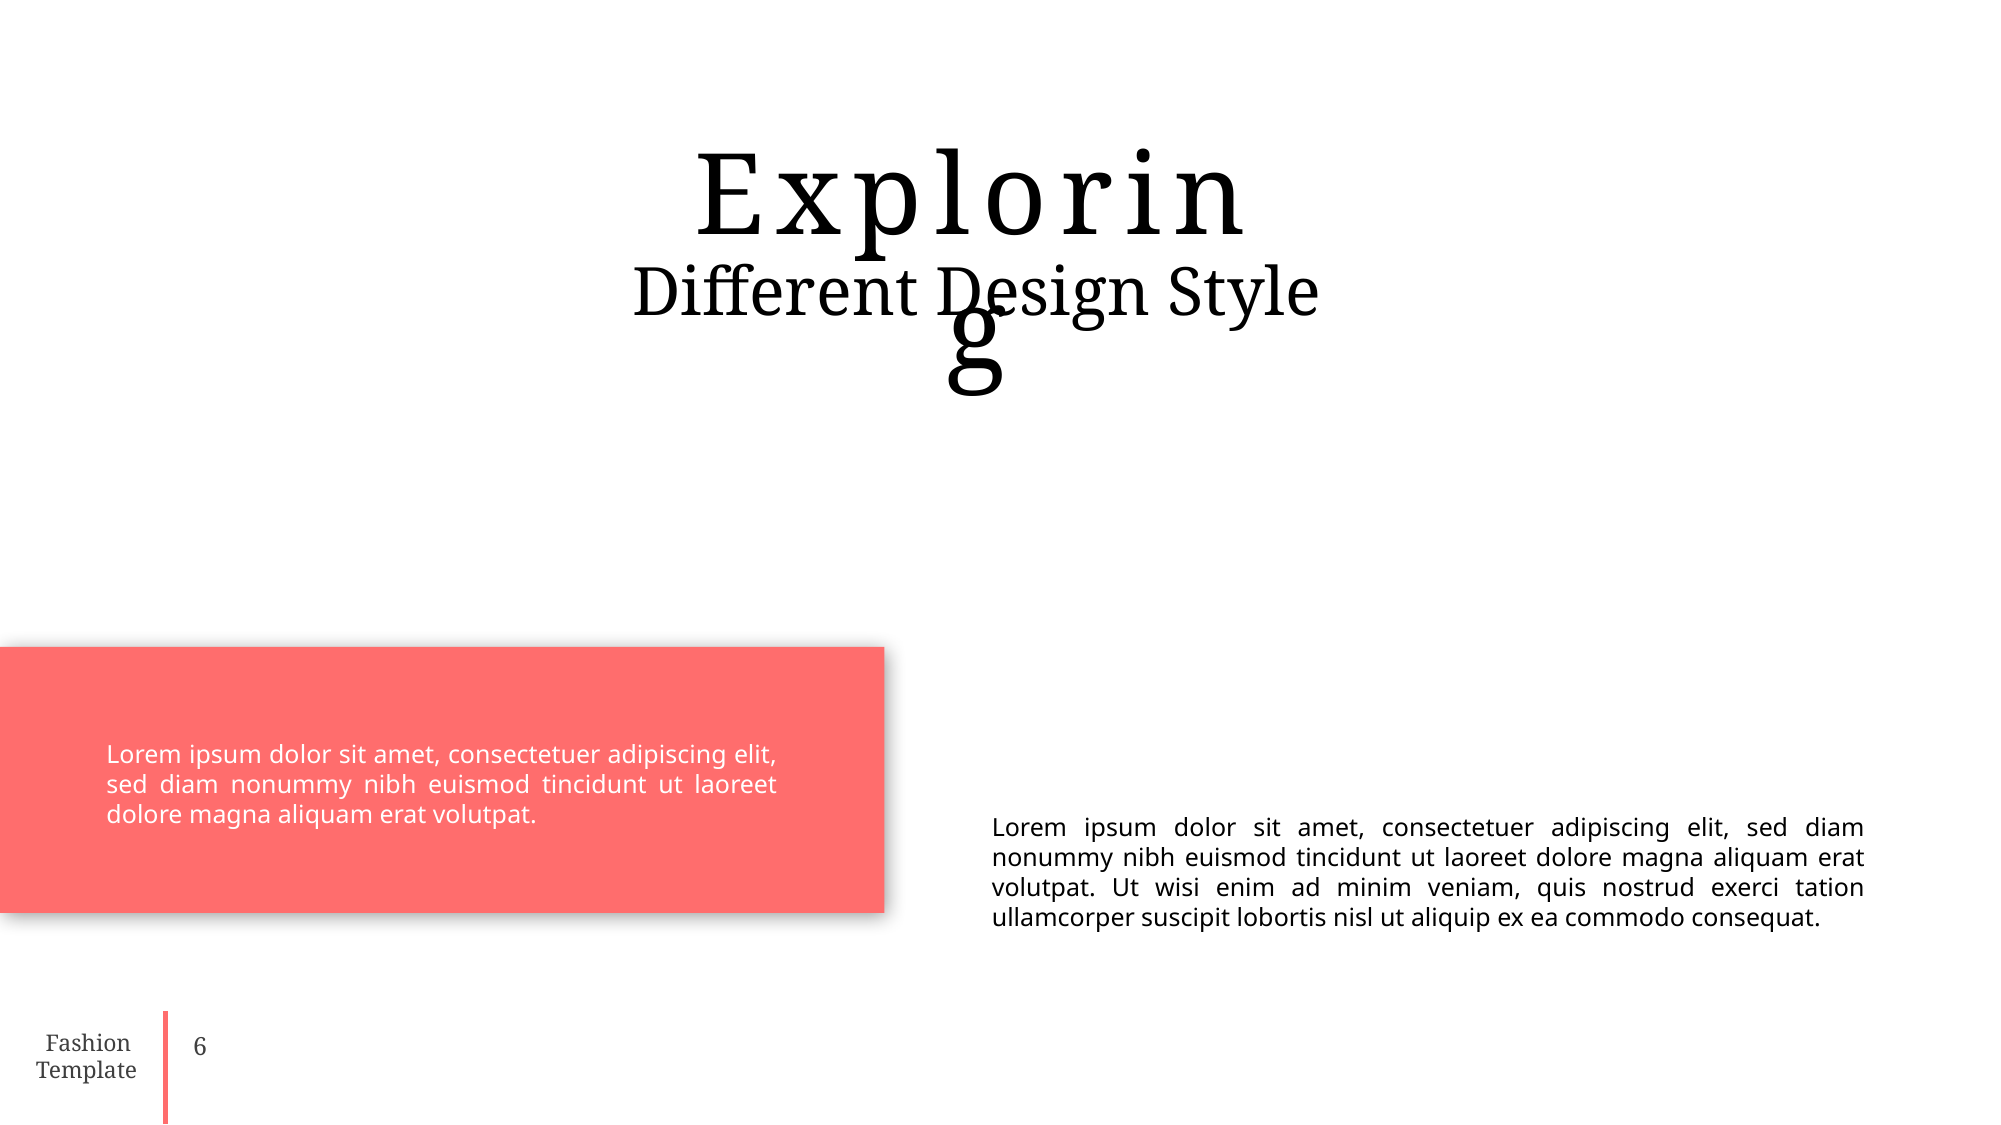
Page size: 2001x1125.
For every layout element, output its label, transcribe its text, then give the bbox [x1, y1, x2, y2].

text_box Different Design Style [617, 241, 1337, 336]
picture [0, 378, 2000, 729]
text_box Lorem ipsum dolor sit amet, consectetuer adipiscing elit, sed diam nonummy nibh euismod tincidunt ut laoreet dolore magna aliquam erat volutpat. Ut wisi enim ad minim veniam, quis nostrud exerci tation ullamcorper suscipit lobortis nisl ut aliquip ex ea commodo consequat. [977, 804, 1881, 969]
text_box Exploring [650, 114, 1303, 241]
text_box Lorem ipsum dolor sit amet, consectetuer adipiscing elit, sed diam nonummy nibh euismod tincidunt ut laoreet dolore magna aliquam erat volutpat. [91, 731, 793, 836]
text_box [0, 729, 885, 914]
text_box Exploring [650, 336, 1303, 378]
